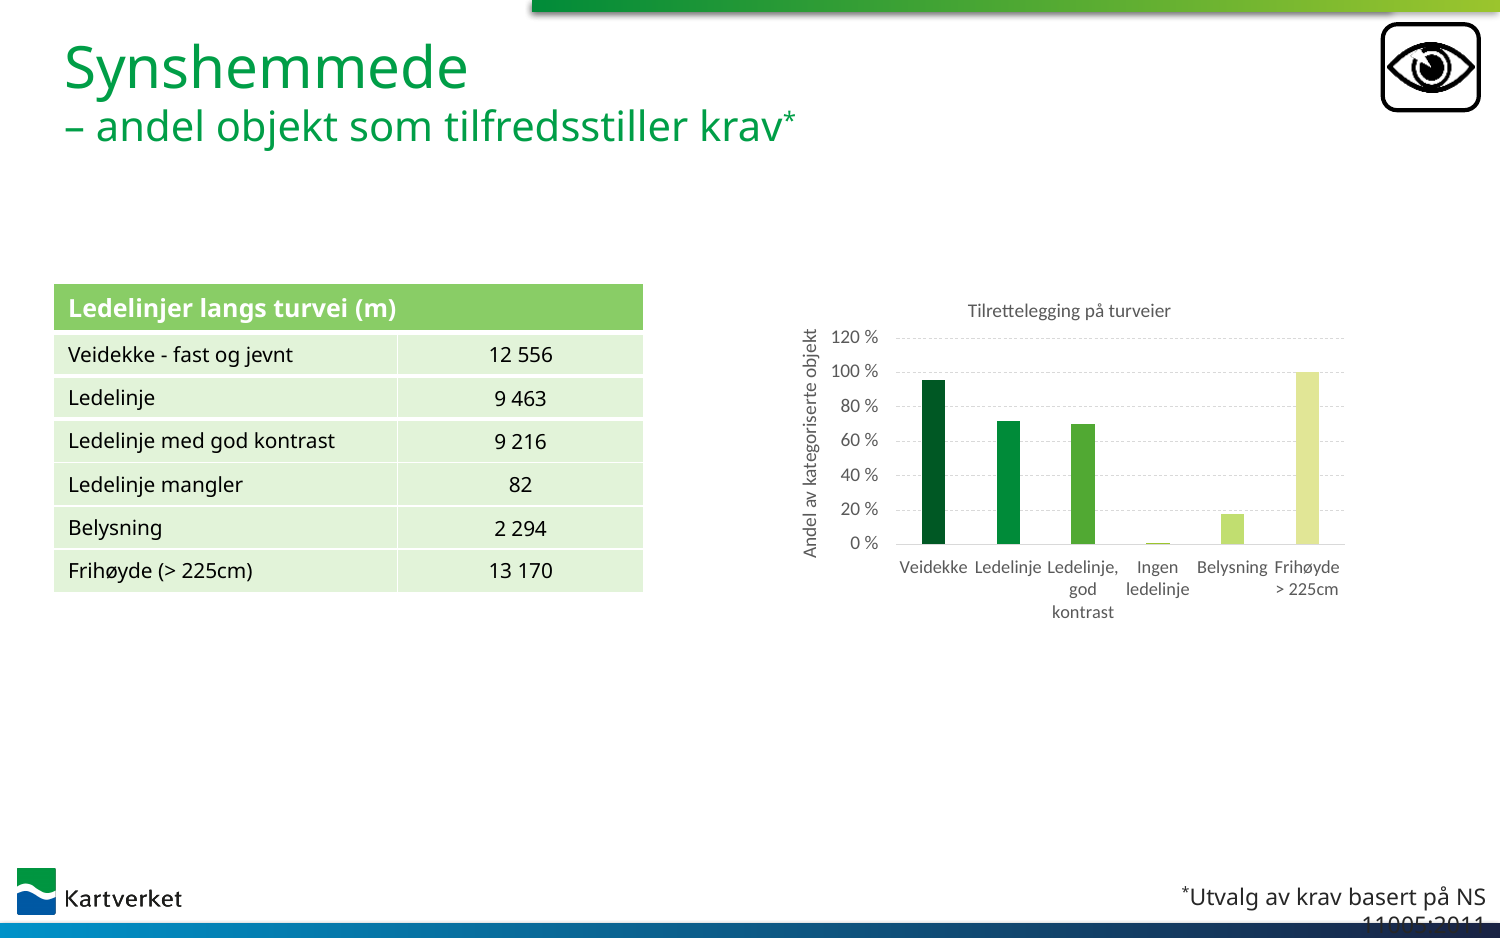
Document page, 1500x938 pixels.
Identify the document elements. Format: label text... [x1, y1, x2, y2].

picture [791, 291, 1348, 630]
table_cell Ledelinje mangler [54, 463, 397, 505]
table_cell 82 [398, 463, 643, 505]
table_cell 2 294 [398, 507, 643, 548]
table_cell 13 170 [398, 550, 643, 592]
table_cell Ledelinje [54, 378, 397, 417]
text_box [1382, 24, 1480, 111]
table_cell 9 463 [398, 378, 643, 417]
table_cell Belysning [54, 507, 397, 548]
text_box *Utvalg av krav basert på NS 11005:2011 [1068, 873, 1500, 938]
text_box Synshemmede – andel objekt som tilfredsstiller krav* [49, 24, 1431, 158]
table_cell Veidekke - fast og jevnt [54, 335, 397, 374]
table_cell 9 216 [398, 421, 643, 462]
table_cell Frihøyde (> 225cm) [54, 550, 397, 592]
table_cell 12 556 [398, 335, 643, 374]
table_header Ledelinjer langs turvei (m) [54, 284, 643, 330]
table_cell Ledelinje med god kontrast [54, 421, 397, 462]
